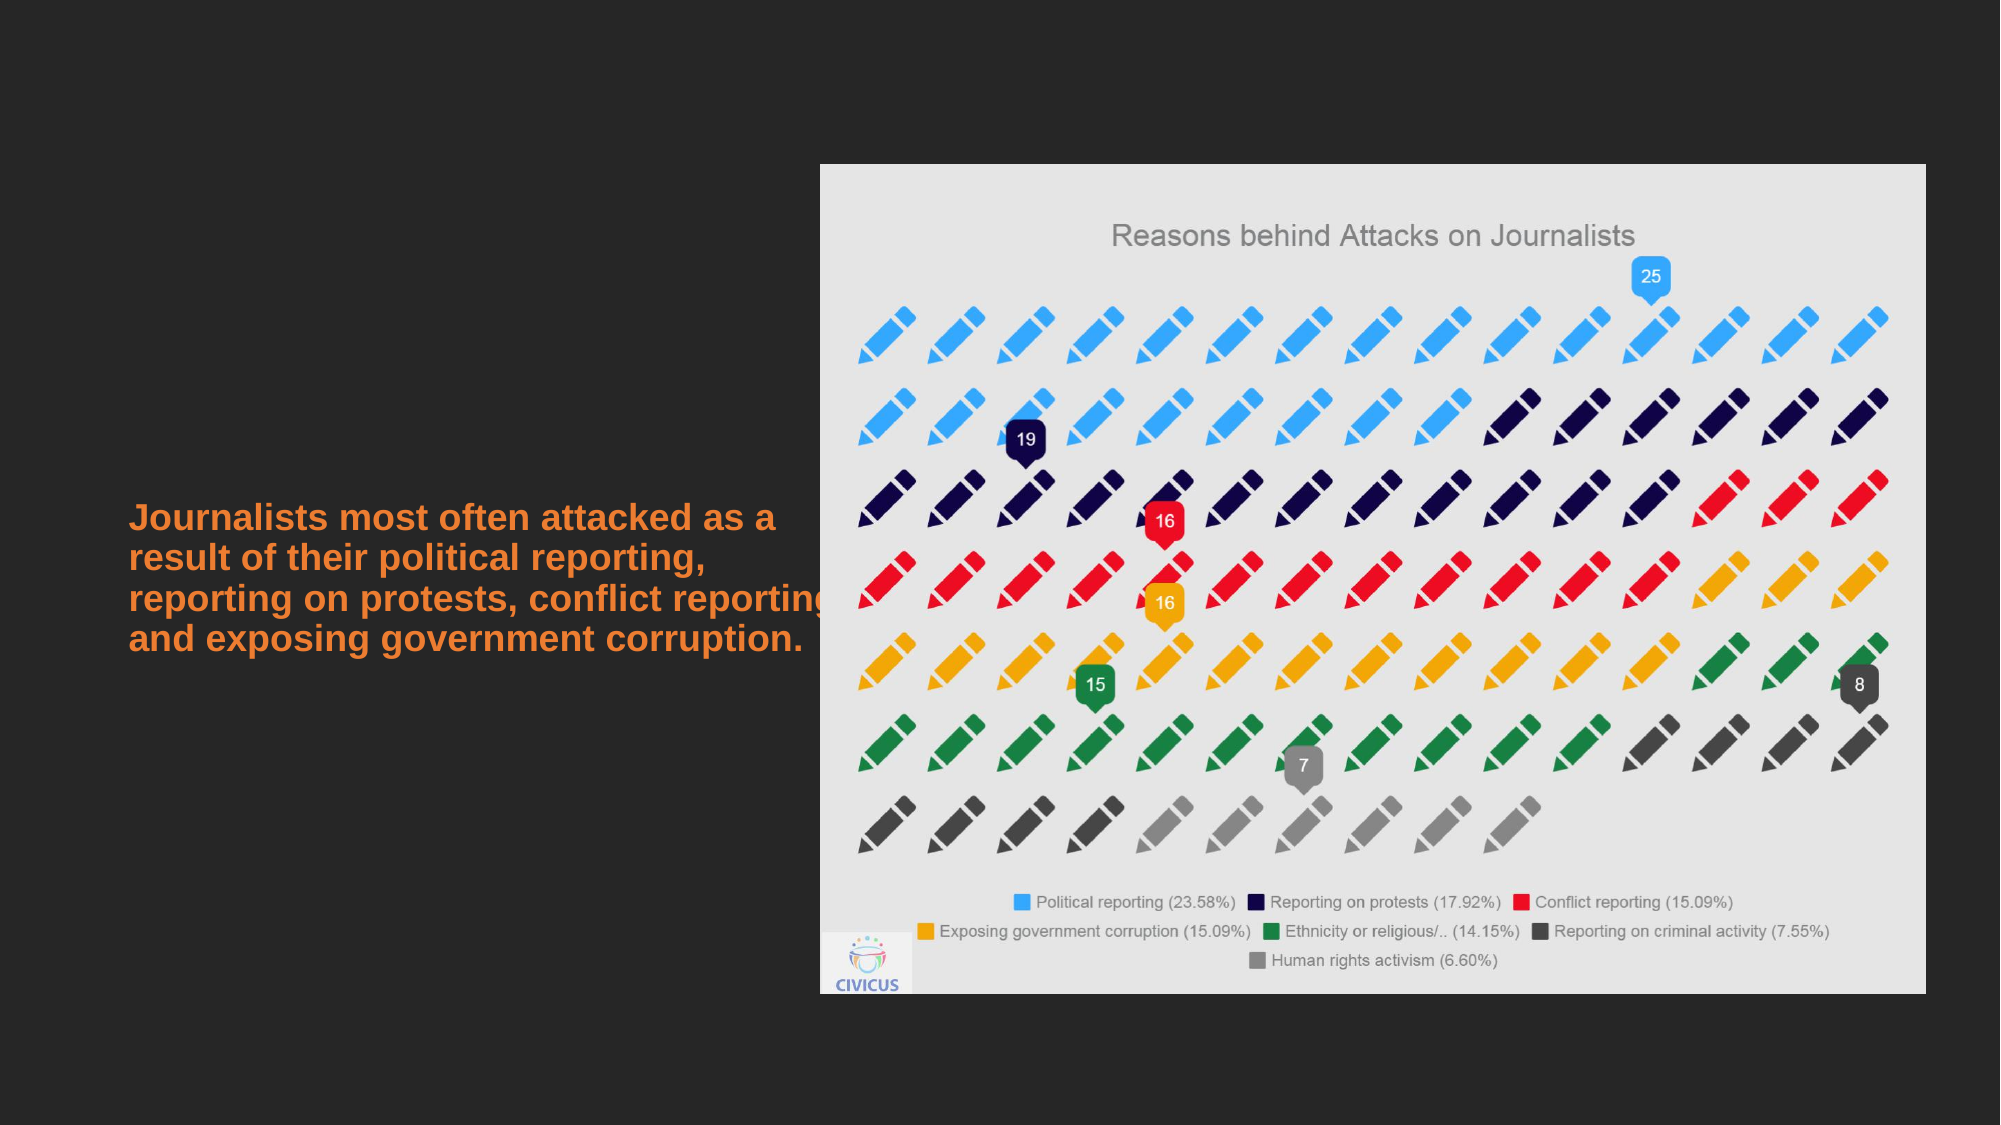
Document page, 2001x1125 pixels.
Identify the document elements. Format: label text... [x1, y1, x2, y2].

title Journalists most often attacked as a result of their political reporting, reporting on protests, conflict reporting and exposing government corruption. [113, 469, 820, 688]
picture [820, 164, 1926, 994]
